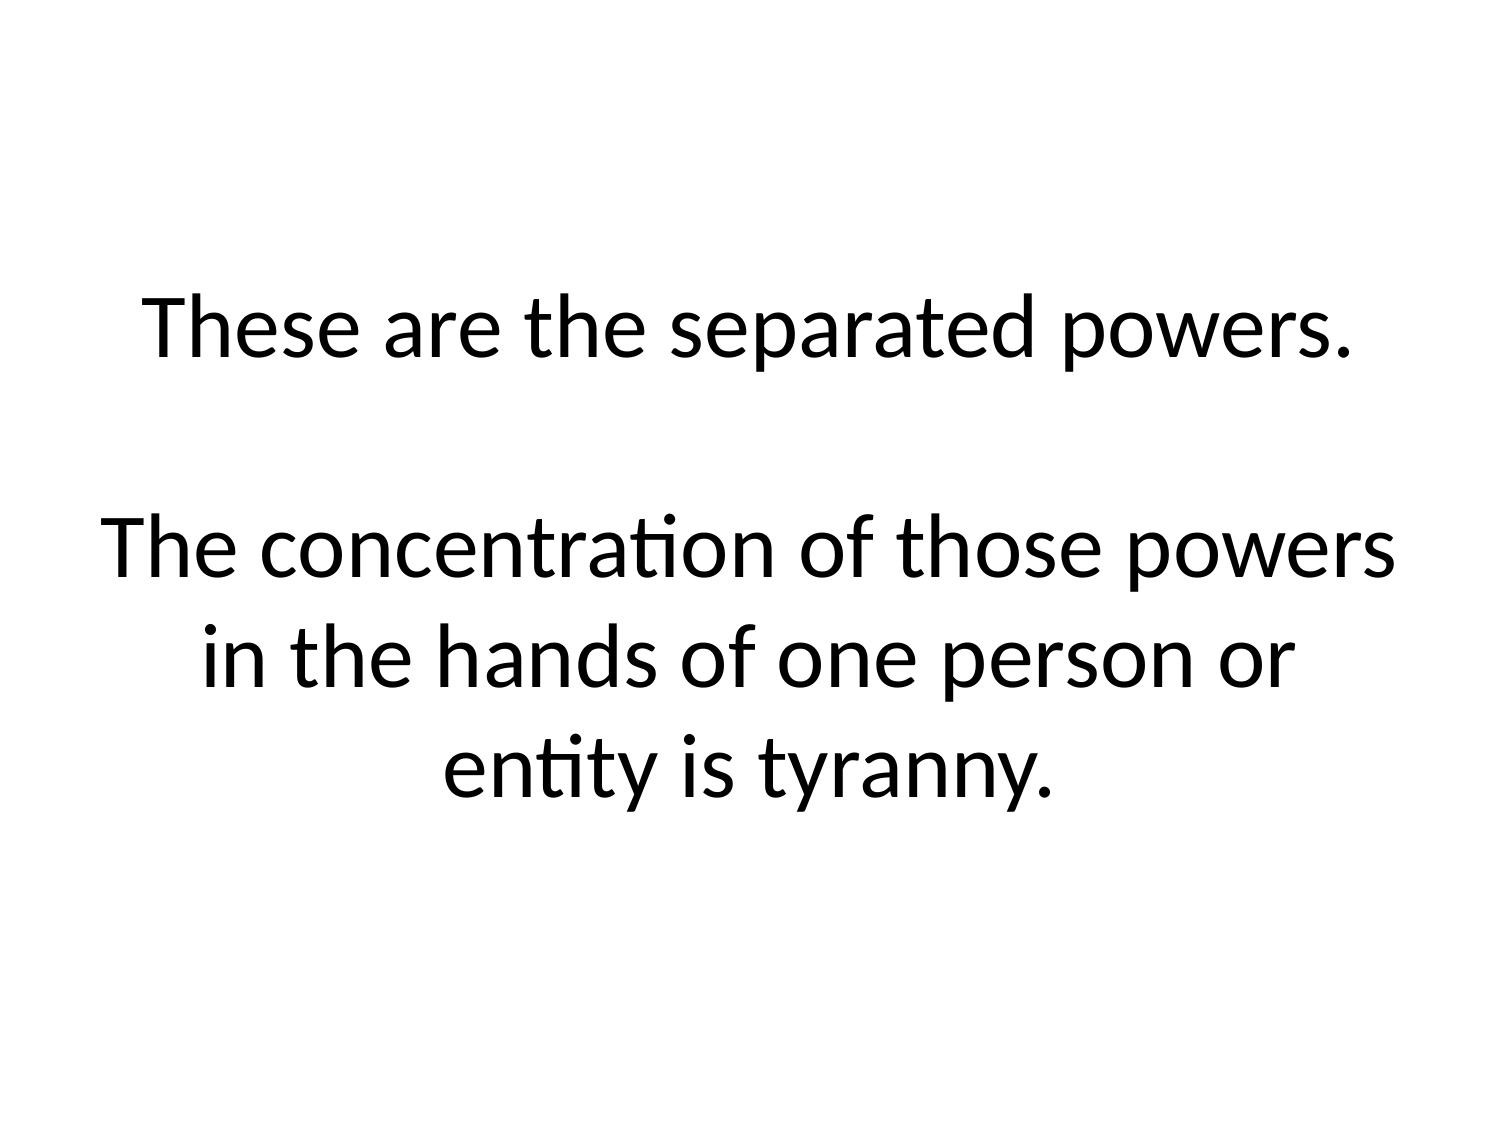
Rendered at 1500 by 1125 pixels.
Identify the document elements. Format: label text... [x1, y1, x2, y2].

title These are the separated powers. The concentration of those powers in the hands of one person or entity is tyranny. [74, 44, 1426, 1038]
